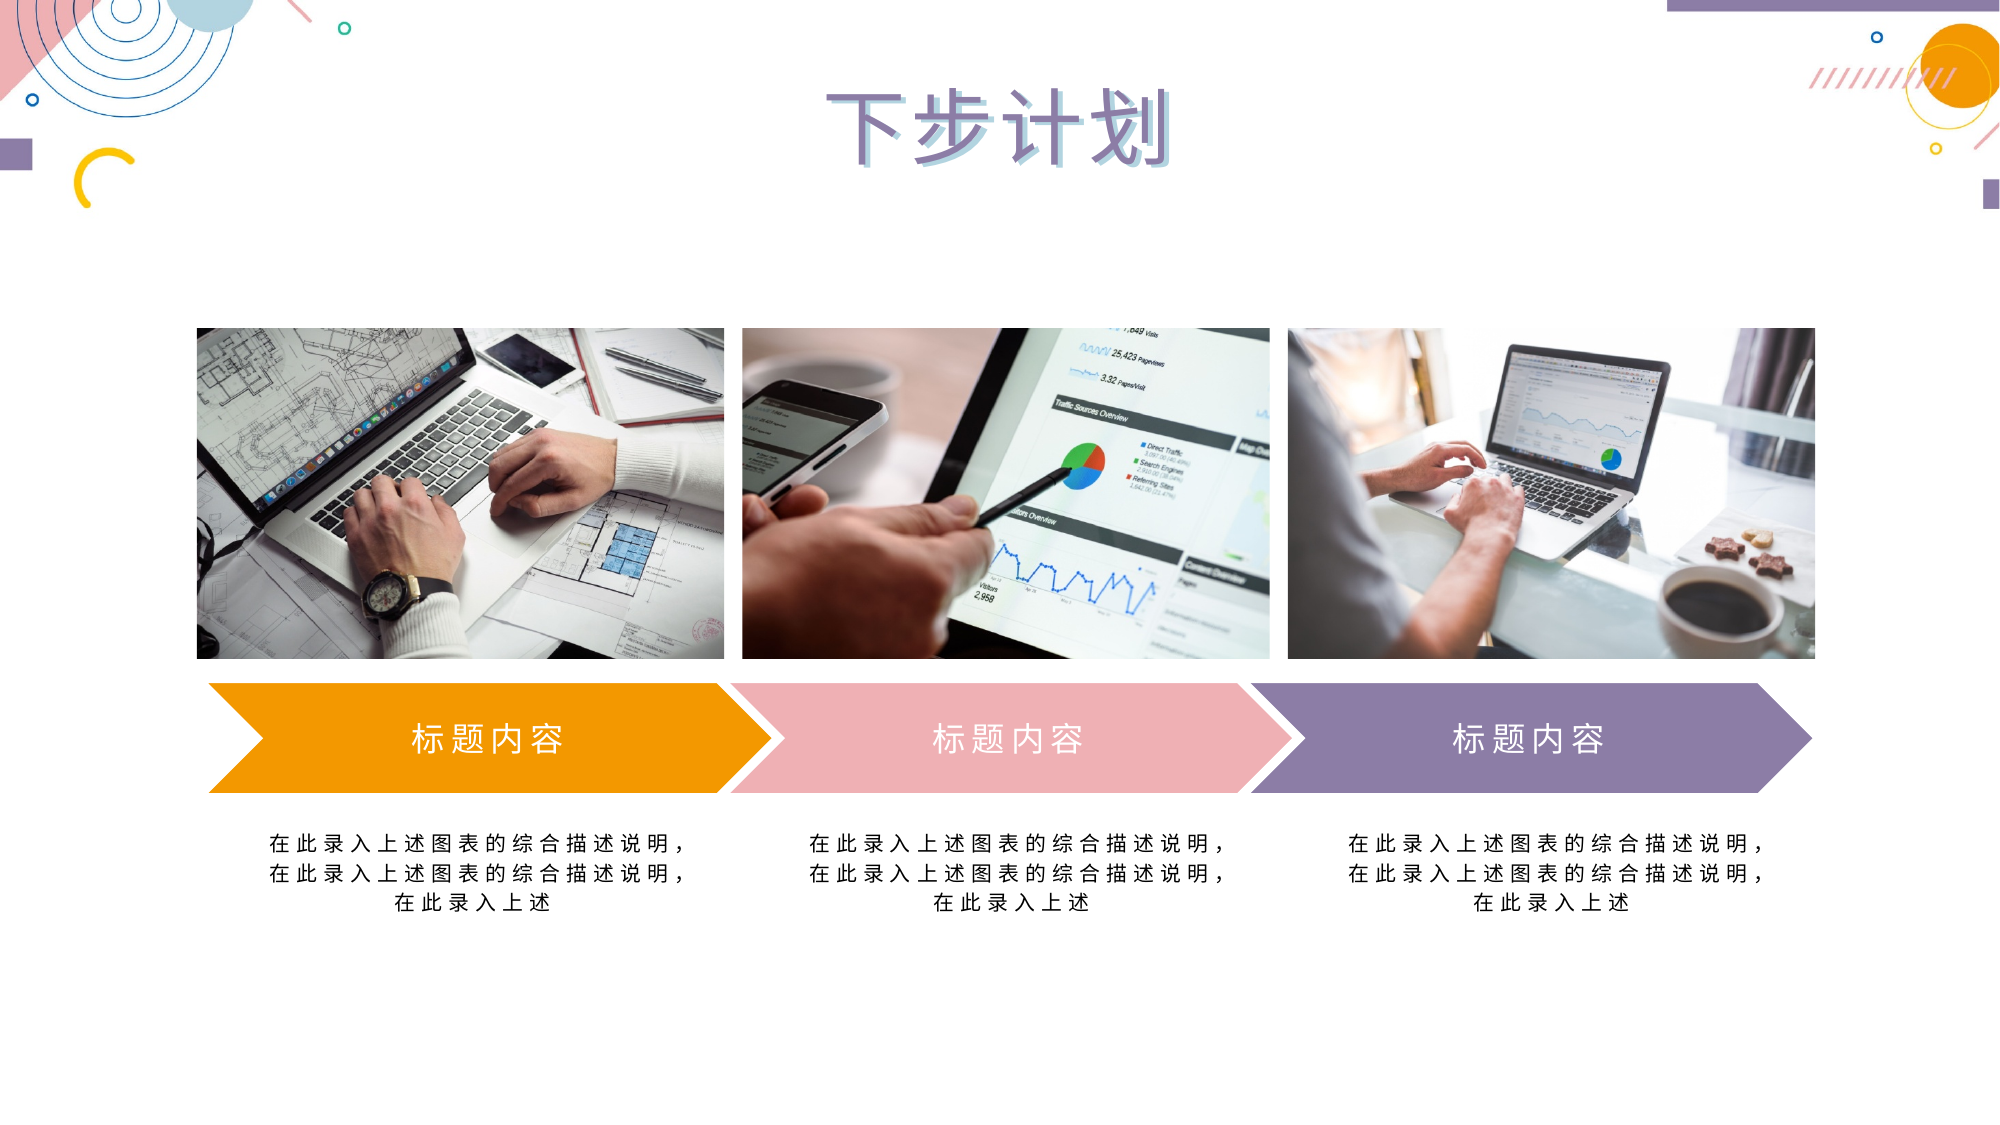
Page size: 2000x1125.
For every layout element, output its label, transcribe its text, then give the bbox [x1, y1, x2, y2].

text_box 标题内容 [720, 677, 1301, 799]
text_box 在此录入上述图表的综合描述说明，在此录入上述图表的综合描述说明，在此录入上述 [1312, 825, 1767, 916]
text_box [196, 328, 725, 659]
text_box 标题内容 [1241, 677, 1821, 799]
text_box 标题内容 [194, 677, 780, 799]
text_box [741, 328, 1271, 659]
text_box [752, 67, 1247, 188]
picture [0, 0, 2000, 1125]
text_box 在此录入上述图表的综合描述说明，在此录入上述图表的综合描述说明，在此录入上述 [772, 825, 1228, 916]
text_box [1287, 328, 1816, 659]
text_box 在此录入上述图表的综合描述说明，在此录入上述图表的综合描述说明，在此录入上述 [233, 825, 688, 916]
